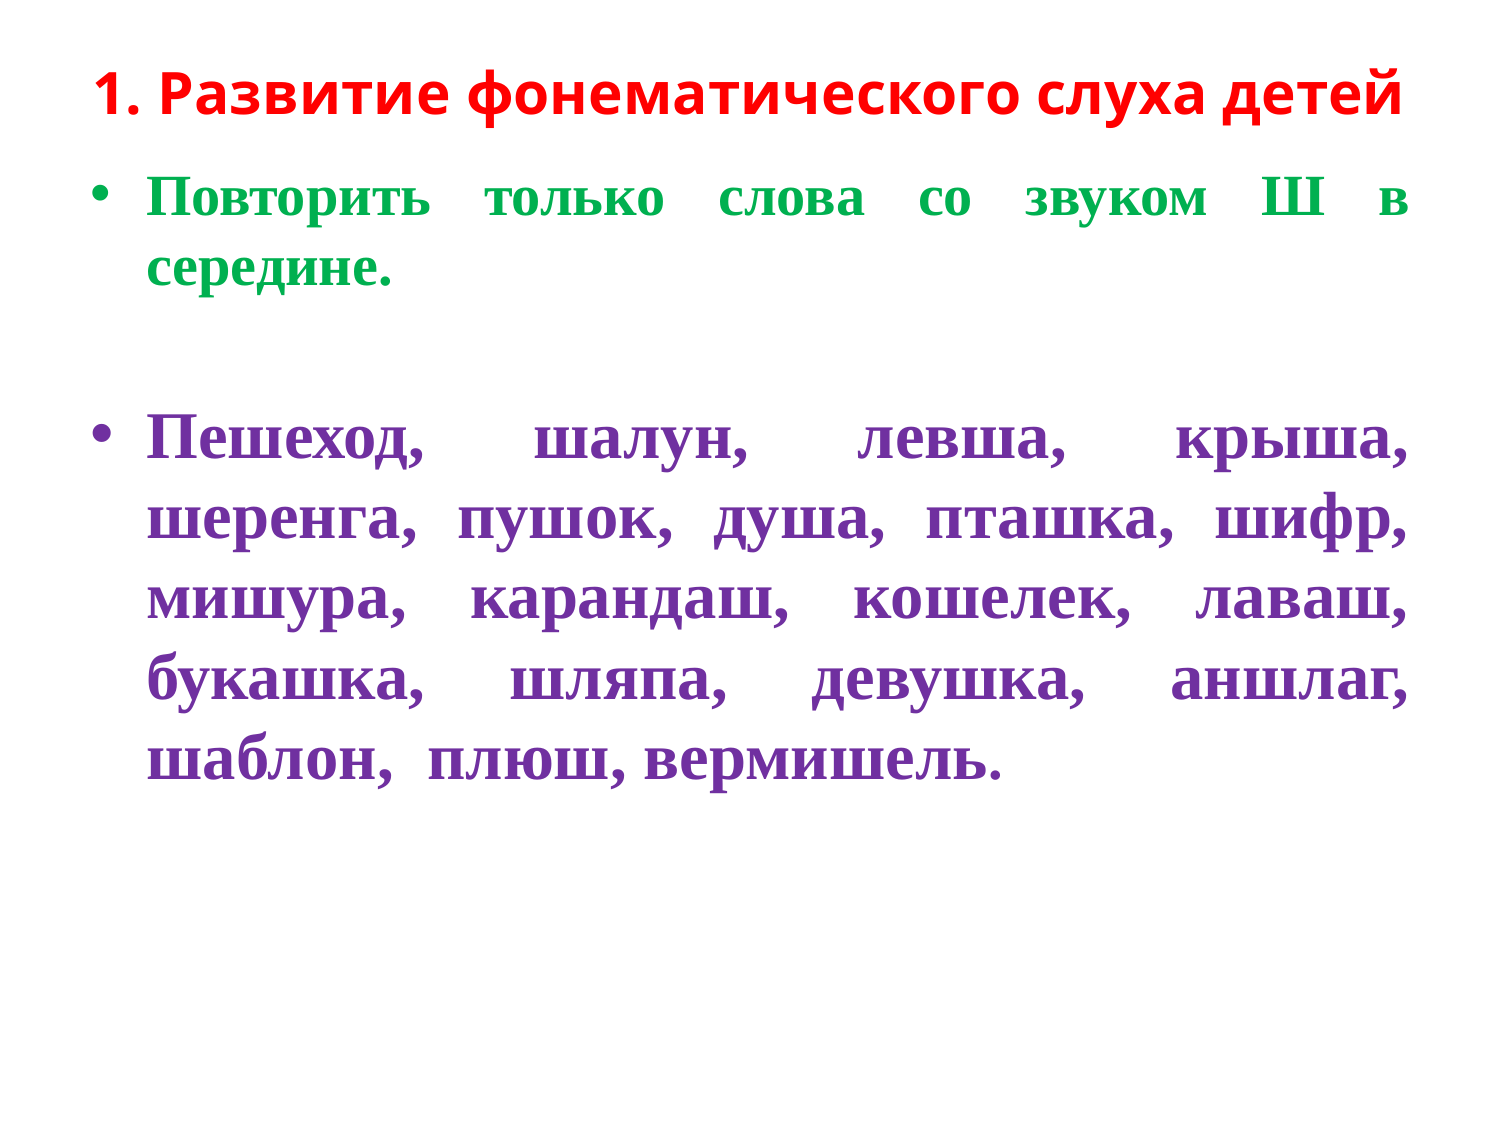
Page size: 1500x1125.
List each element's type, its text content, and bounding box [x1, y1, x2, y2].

list Повторить только слова со звуком Ш в середине. Пешеход, шалун, левша, крыша, шеренга, пушок, душа, пташка, шифр, мишура, карандаш, кошелек, лаваш, букашка, шляпа, девушка, аншлаг, шаблон, плюш, вермишель. [75, 149, 1425, 1005]
title 1. Развитие фонематического слуха детей [75, 45, 1425, 138]
